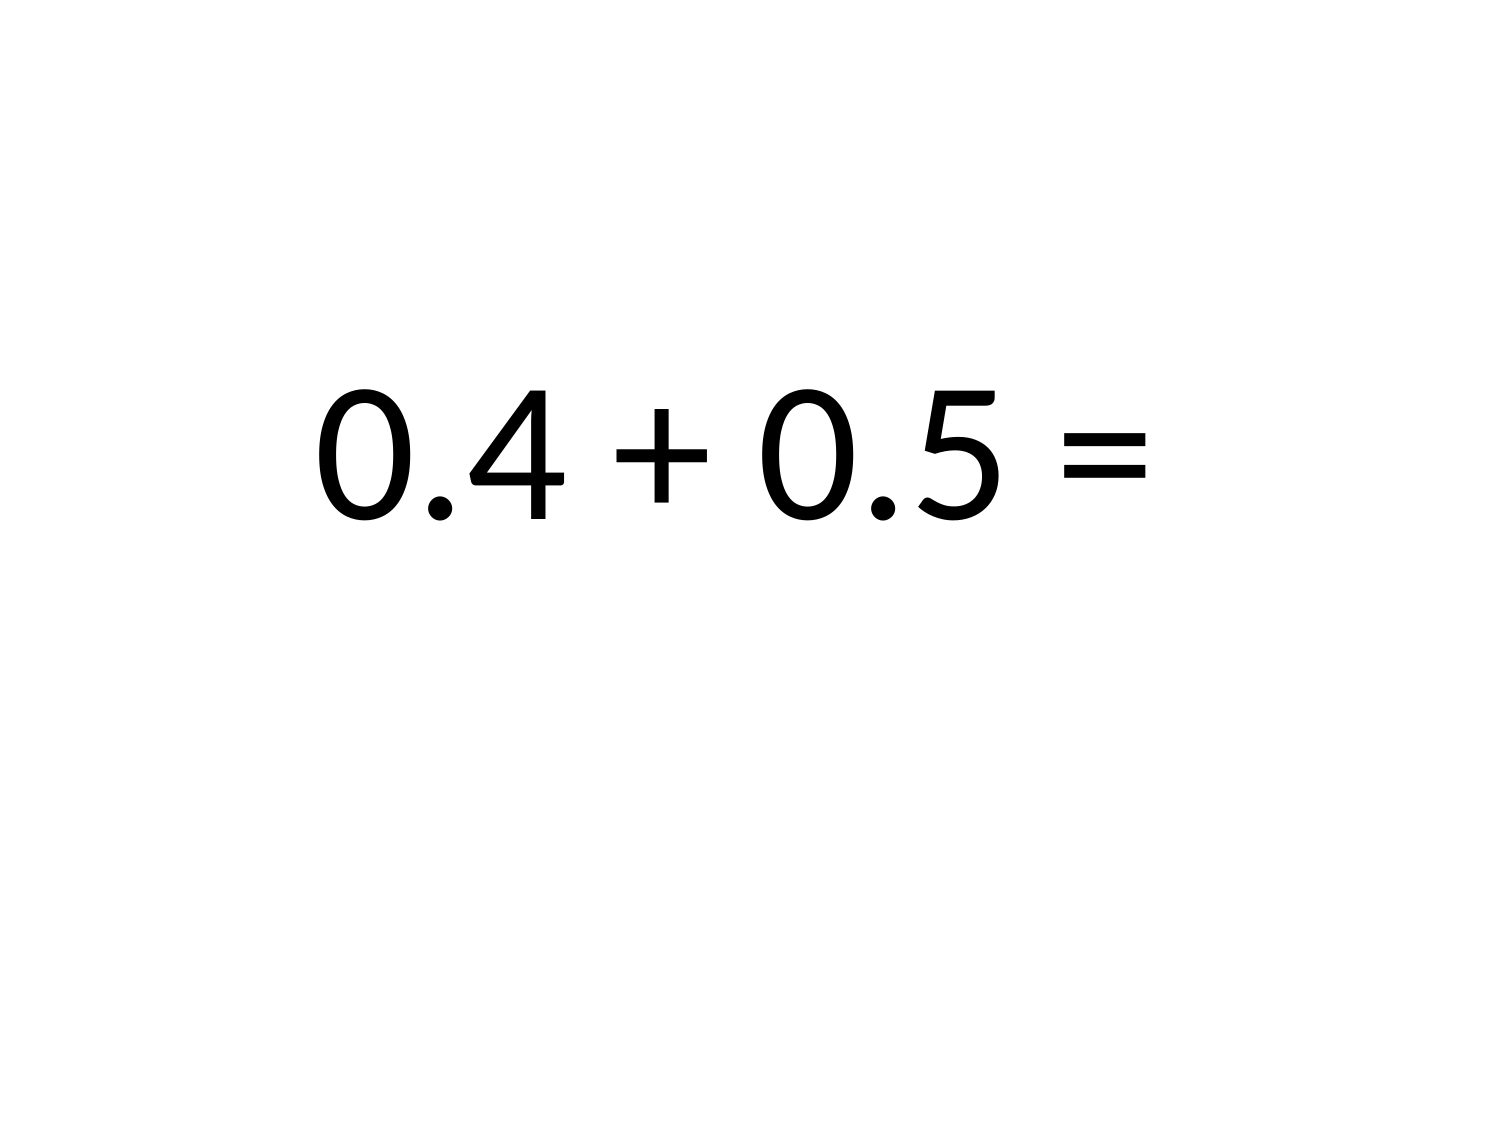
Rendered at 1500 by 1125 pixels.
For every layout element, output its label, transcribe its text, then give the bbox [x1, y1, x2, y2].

text_box 0.4 + 0.5 = [300, 312, 1225, 568]
